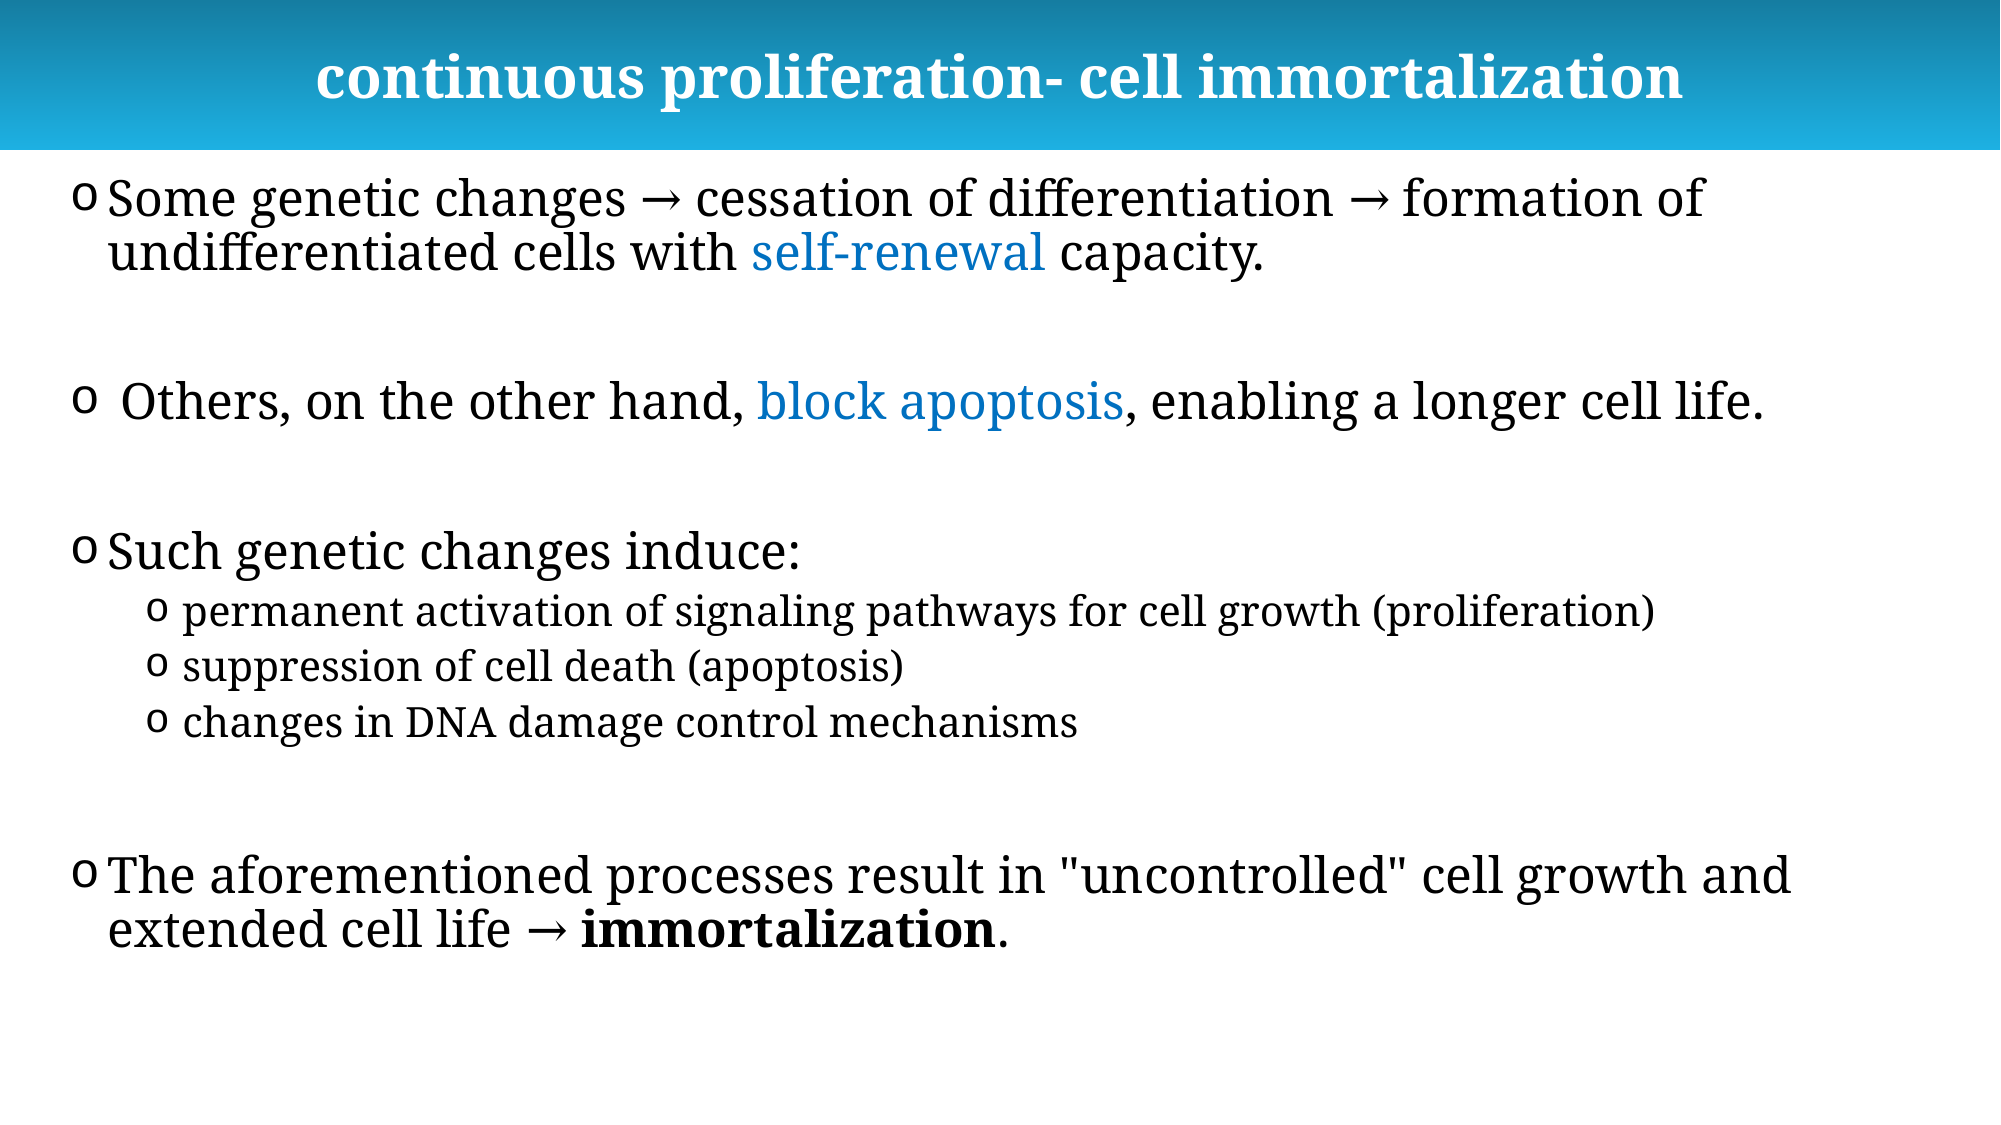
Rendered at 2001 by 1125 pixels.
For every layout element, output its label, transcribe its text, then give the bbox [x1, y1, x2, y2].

text_box continuous proliferation- cell immortalization [0, 0, 2000, 150]
list Some genetic changes → cessation of differentiation → formation of undifferentiated cells with self-renewal capacity. Others, on the other hand, block apoptosis, enabling a longer cell life. Such genetic changes induce: permanent activation of signaling pathways for cell growth (proliferation) suppression of cell death (apoptosis) changes in DNA damage control mechanisms The aforementioned processes result in "uncontrolled" cell growth and extended cell life → immortalization. [55, 165, 1957, 1106]
